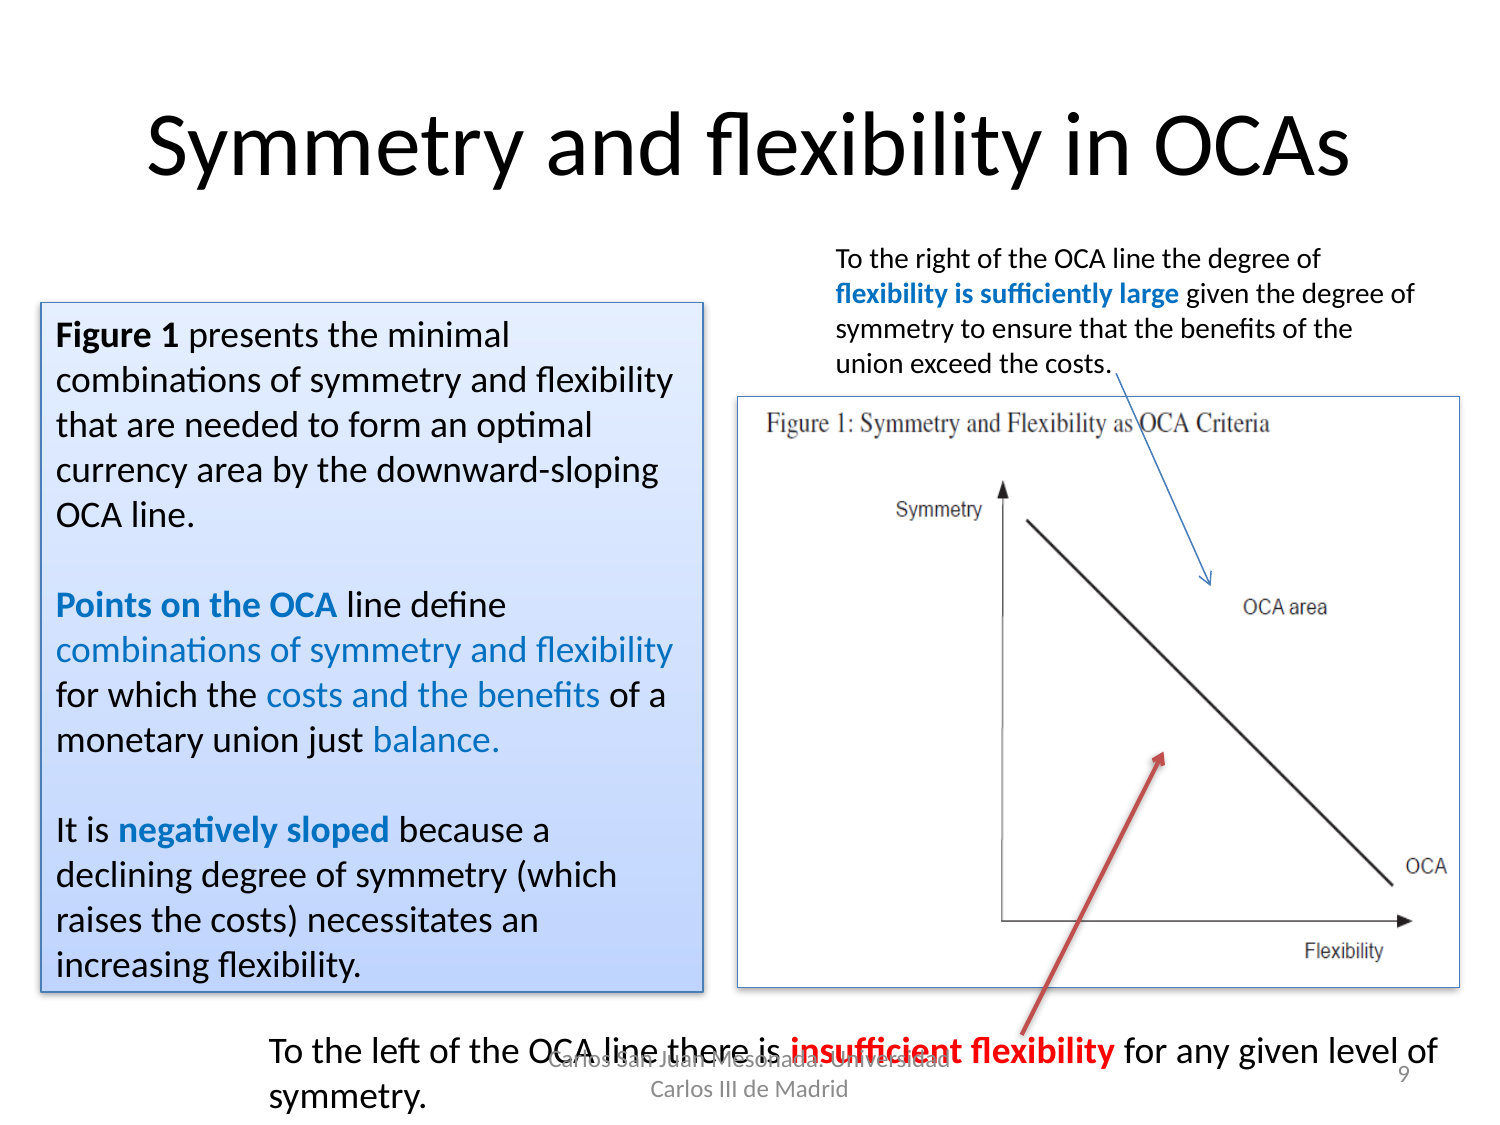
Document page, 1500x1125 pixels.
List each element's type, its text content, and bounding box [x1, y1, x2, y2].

slide_number 9 [1074, 1042, 1425, 1103]
footer Carlos San Juan Mesonada. Universidad Carlos III de Madrid [512, 1042, 988, 1103]
text_box To the left of the OCA line there is insufficient flexibility for any given level of symmetry. [253, 1018, 1500, 1124]
title Symmetry and flexibility in OCAs [74, 44, 1426, 233]
text_box Figure 1 presents the minimal combinations of symmetry and flexibility that are needed to form an optimal currency area by the downward-sloping OCA line. Points on the OCA line define combinations of symmetry and flexibility for which the costs and the benefits of a monetary union just balance. It is negatively sloped because a declining degree of symmetry (which raises the costs) necessitates an increasing flexibility. [40, 302, 704, 993]
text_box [1115, 373, 1211, 587]
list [737, 396, 1460, 988]
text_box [1021, 751, 1164, 1036]
text_box To the right of the OCA line the degree of flexibility is sufficiently large given the degree of symmetry to ensure that the benefits of the union exceed the costs. [820, 231, 1436, 387]
